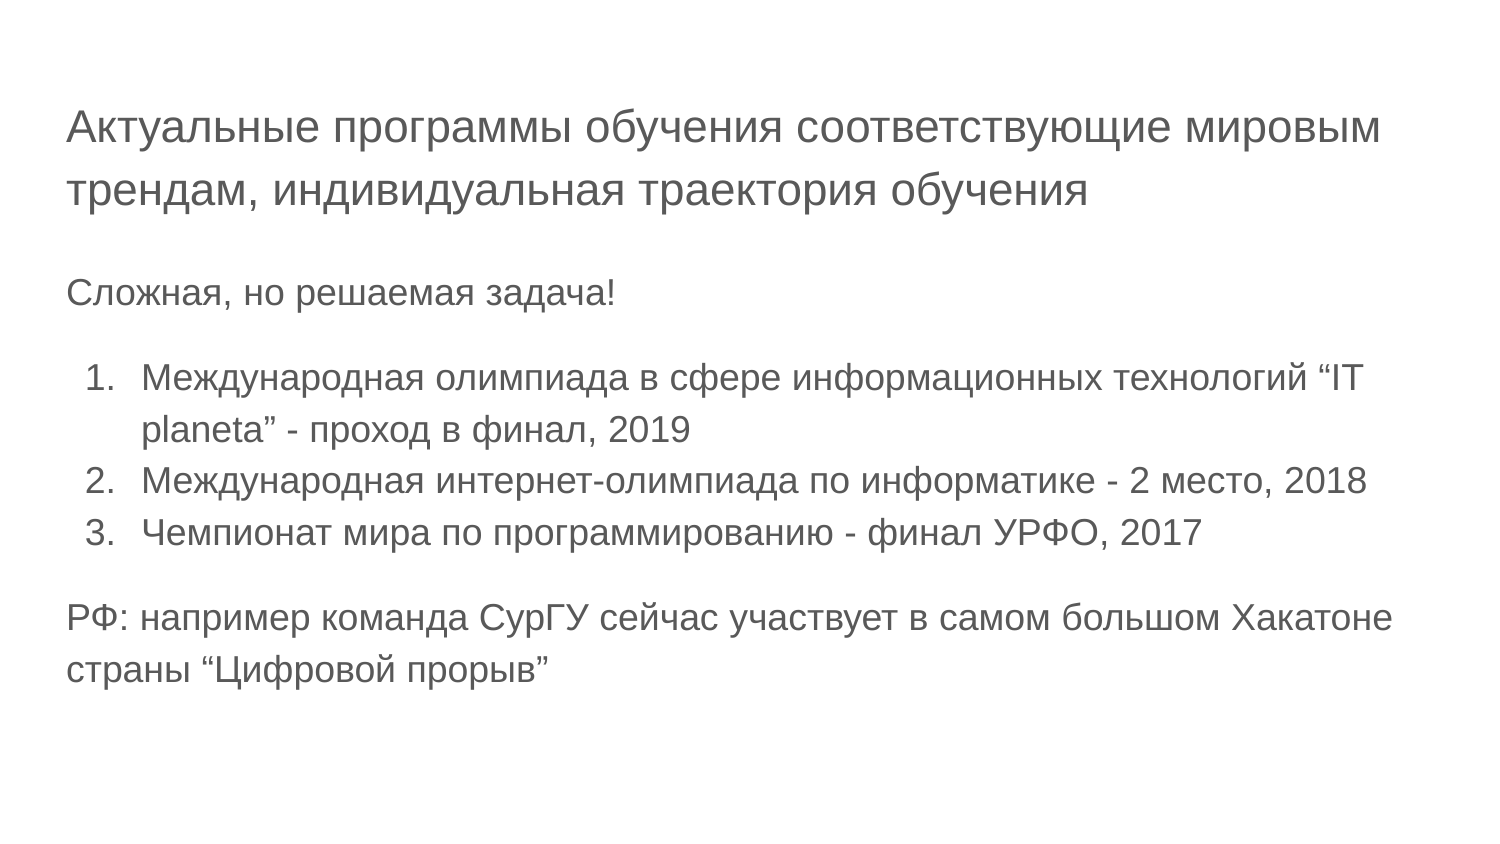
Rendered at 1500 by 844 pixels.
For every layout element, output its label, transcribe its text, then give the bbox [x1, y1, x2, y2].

list Сложная, но решаемая задача! Международная олимпиада в сфере информационных технологий “IT planeta” - проход в финал, 2019 Международная интернет-олимпиада по информатике - 2 место, 2018 Чемпионат мира по программированию - финал УРФО, 2017 РФ: например команда СурГУ сейчас участвует в самом большом Хакатоне страны “Цифровой прорыв” [51, 246, 1449, 750]
title Актуальные программы обучения соответствующие мировым трендам, индивидуальная траектория обучения [51, 72, 1449, 220]
